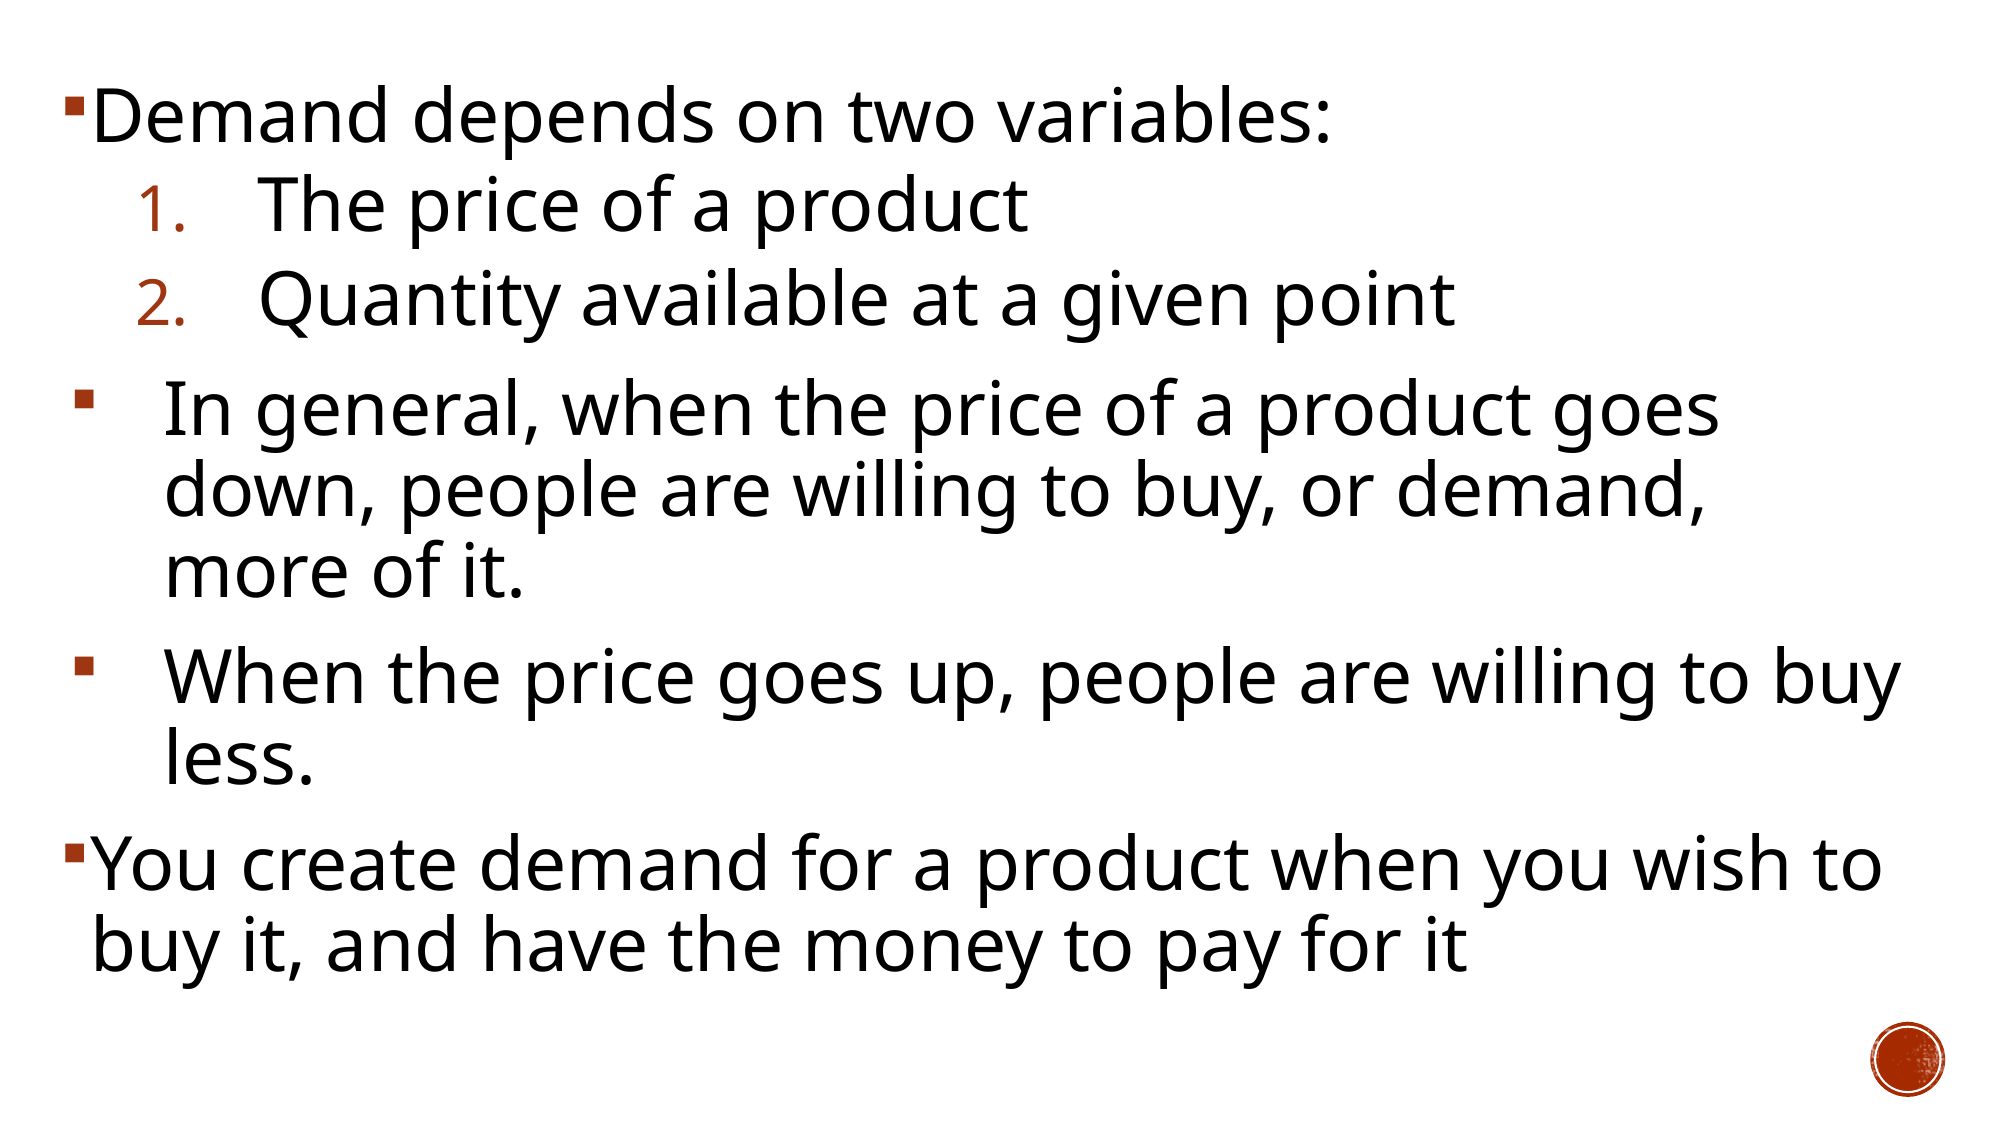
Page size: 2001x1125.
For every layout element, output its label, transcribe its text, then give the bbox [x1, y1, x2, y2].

list Demand depends on two variables: The price of a product Quantity available at a given point In general, when the price of a product goes down, people are willing to buy, or demand, more of it. When the price goes up, people are willing to buy less. You create demand for a product when you wish to buy it, and have the money to pay for it [45, 70, 1927, 1056]
